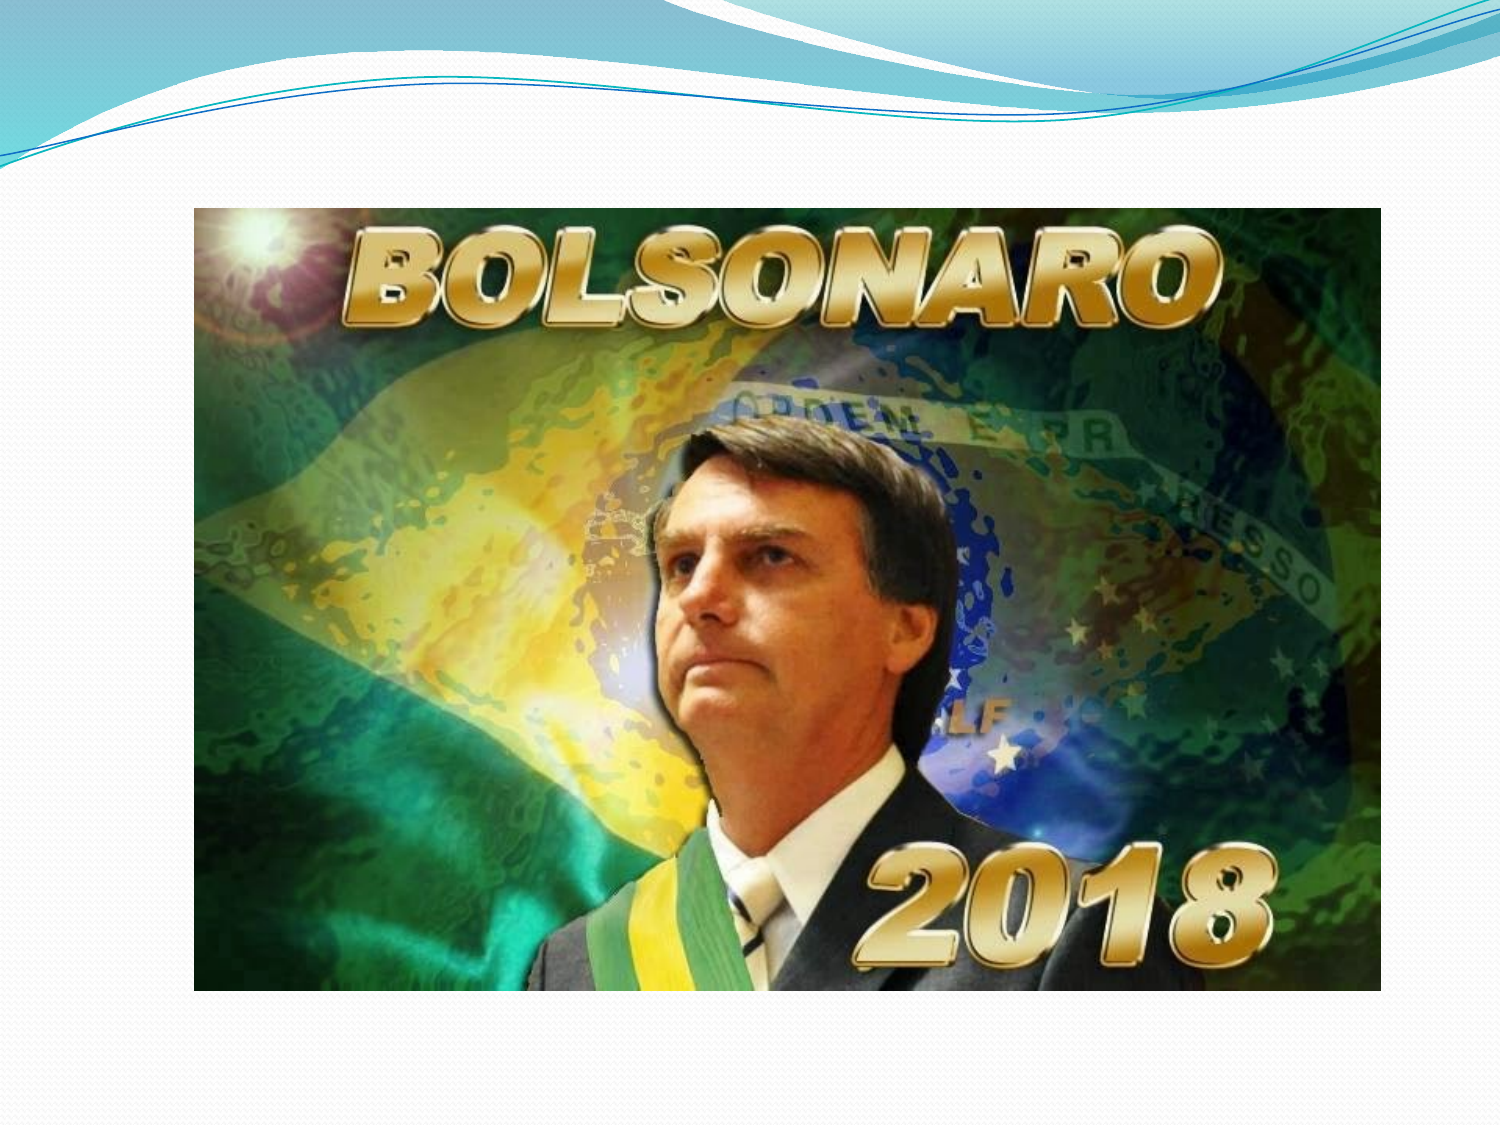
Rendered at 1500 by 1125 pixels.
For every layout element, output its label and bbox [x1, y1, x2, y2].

picture [194, 207, 1381, 992]
